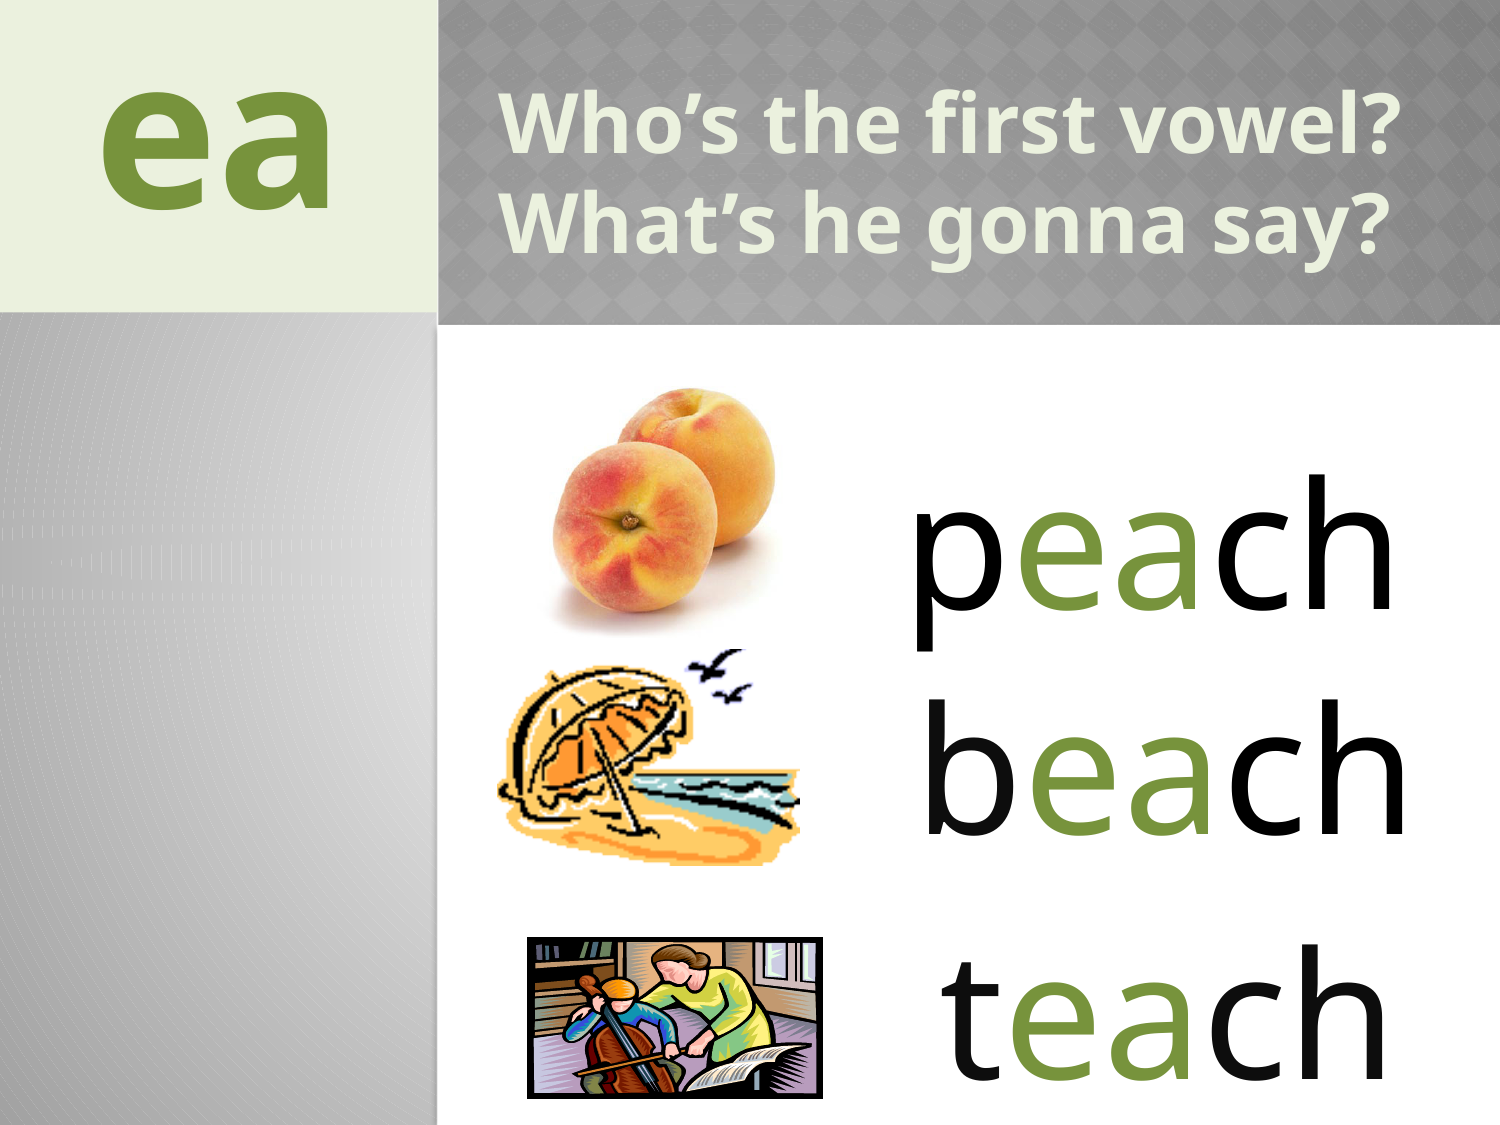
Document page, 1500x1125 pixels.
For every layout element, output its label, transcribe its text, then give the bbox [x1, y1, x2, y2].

subtitle ea [0, 0, 438, 313]
text_box beach [899, 649, 1500, 878]
picture [524, 374, 788, 638]
text_box Who’s the first vowel? What’s he gonna say? [483, 62, 1418, 278]
text_box peach [887, 424, 1450, 653]
text_box teach [924, 895, 1500, 1123]
picture [526, 937, 824, 1100]
text_box [434, 322, 1500, 1125]
picture [496, 649, 800, 867]
